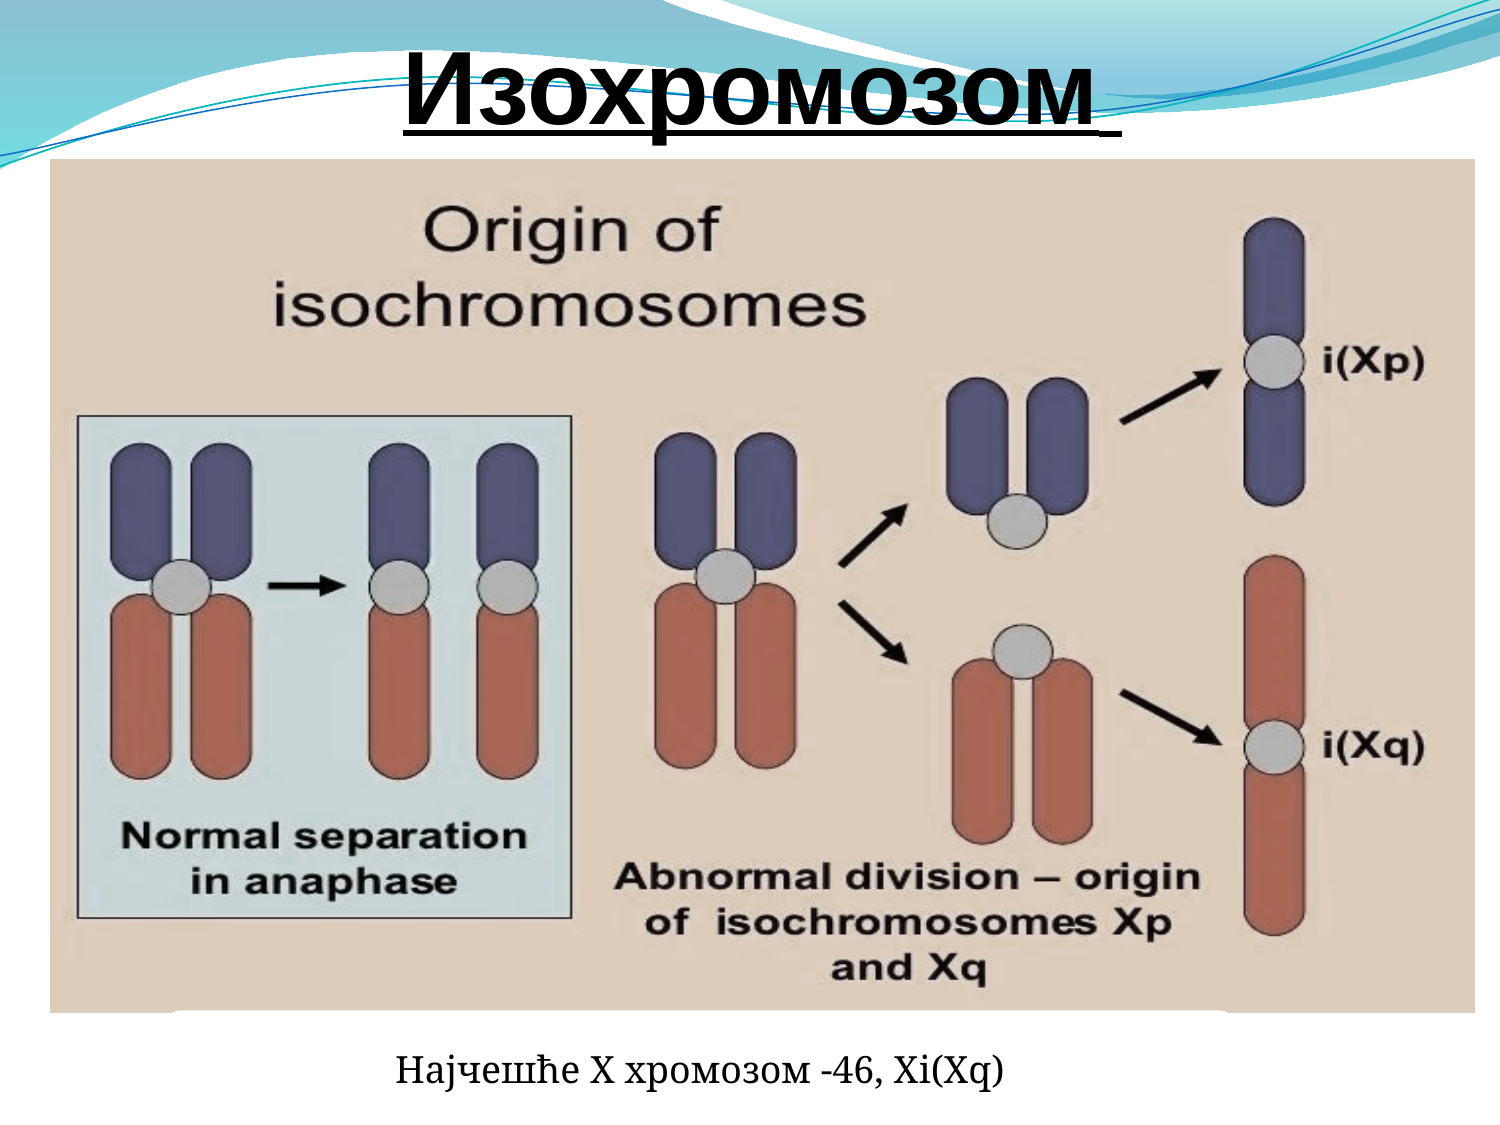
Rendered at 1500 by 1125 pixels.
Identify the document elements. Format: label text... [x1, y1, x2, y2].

text_box Најчешће Х хромозом -46, Хi(Xq) [160, 1024, 1240, 1125]
picture [49, 159, 1476, 1013]
title Изохромозом [87, 0, 1438, 146]
